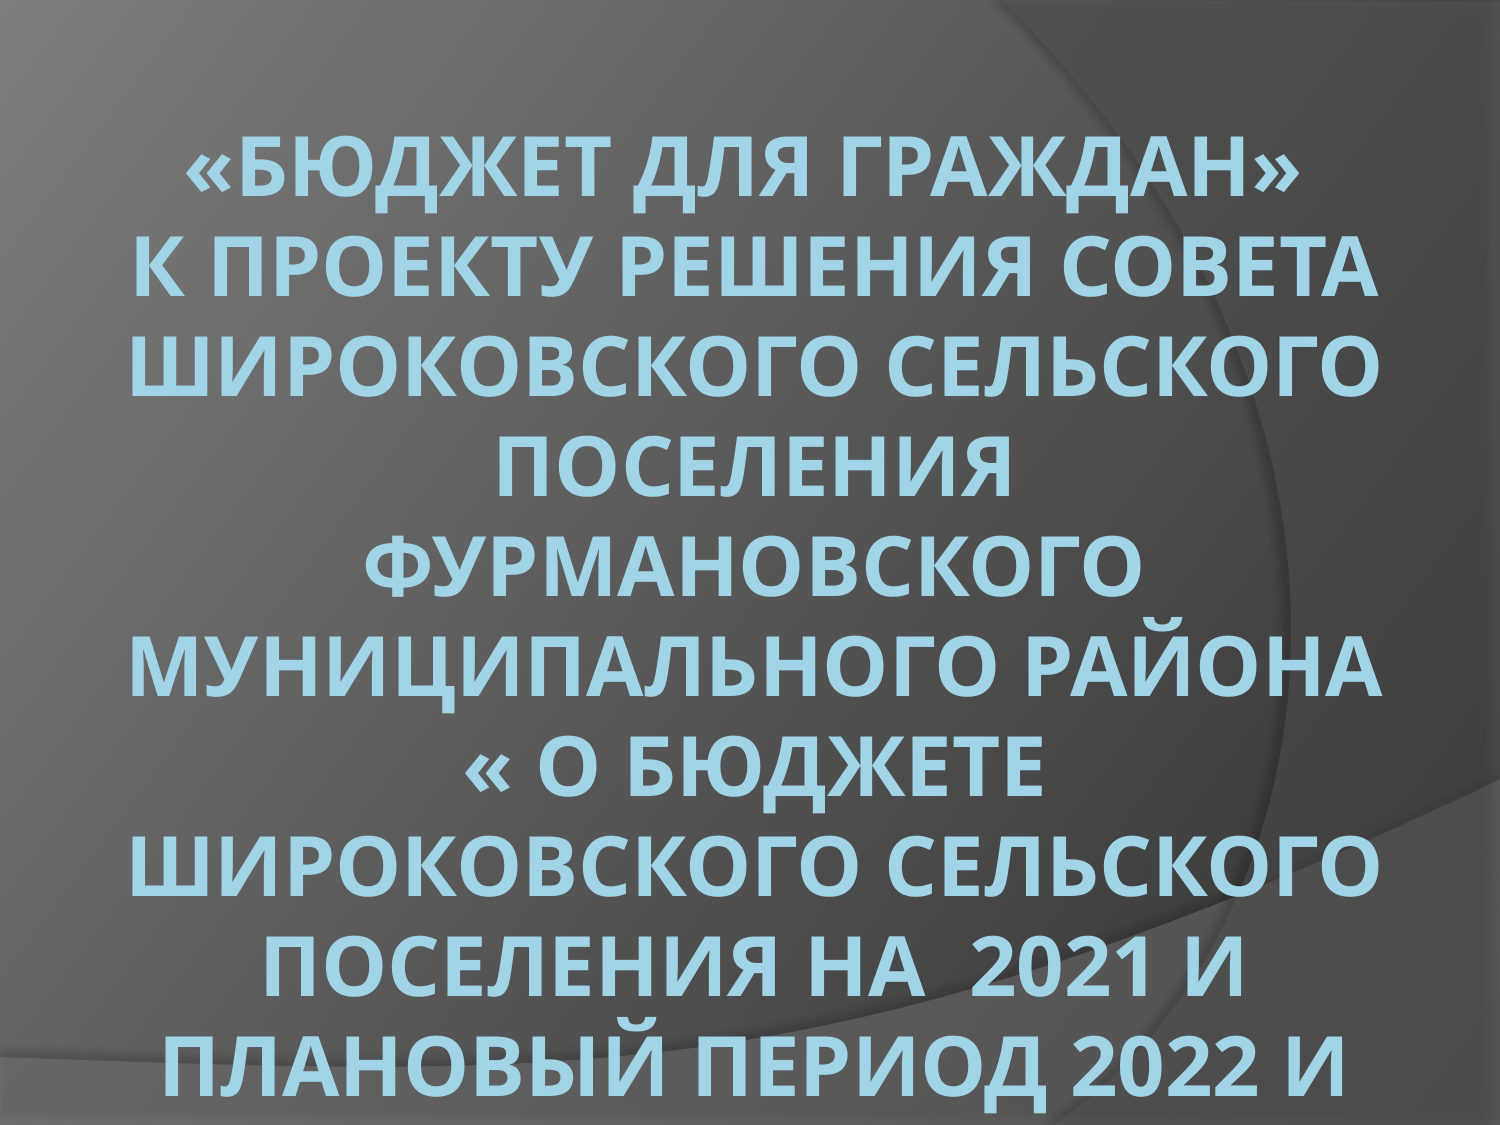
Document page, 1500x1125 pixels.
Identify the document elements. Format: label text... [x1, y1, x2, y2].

title «Бюджет для граждан» к проекту решения совета широковского сельского поселения Фурмановского муниципального района « О бюджете широковского сельского поселения на 2021 и плановый период 2022 и 2023 года» [117, 105, 1393, 406]
